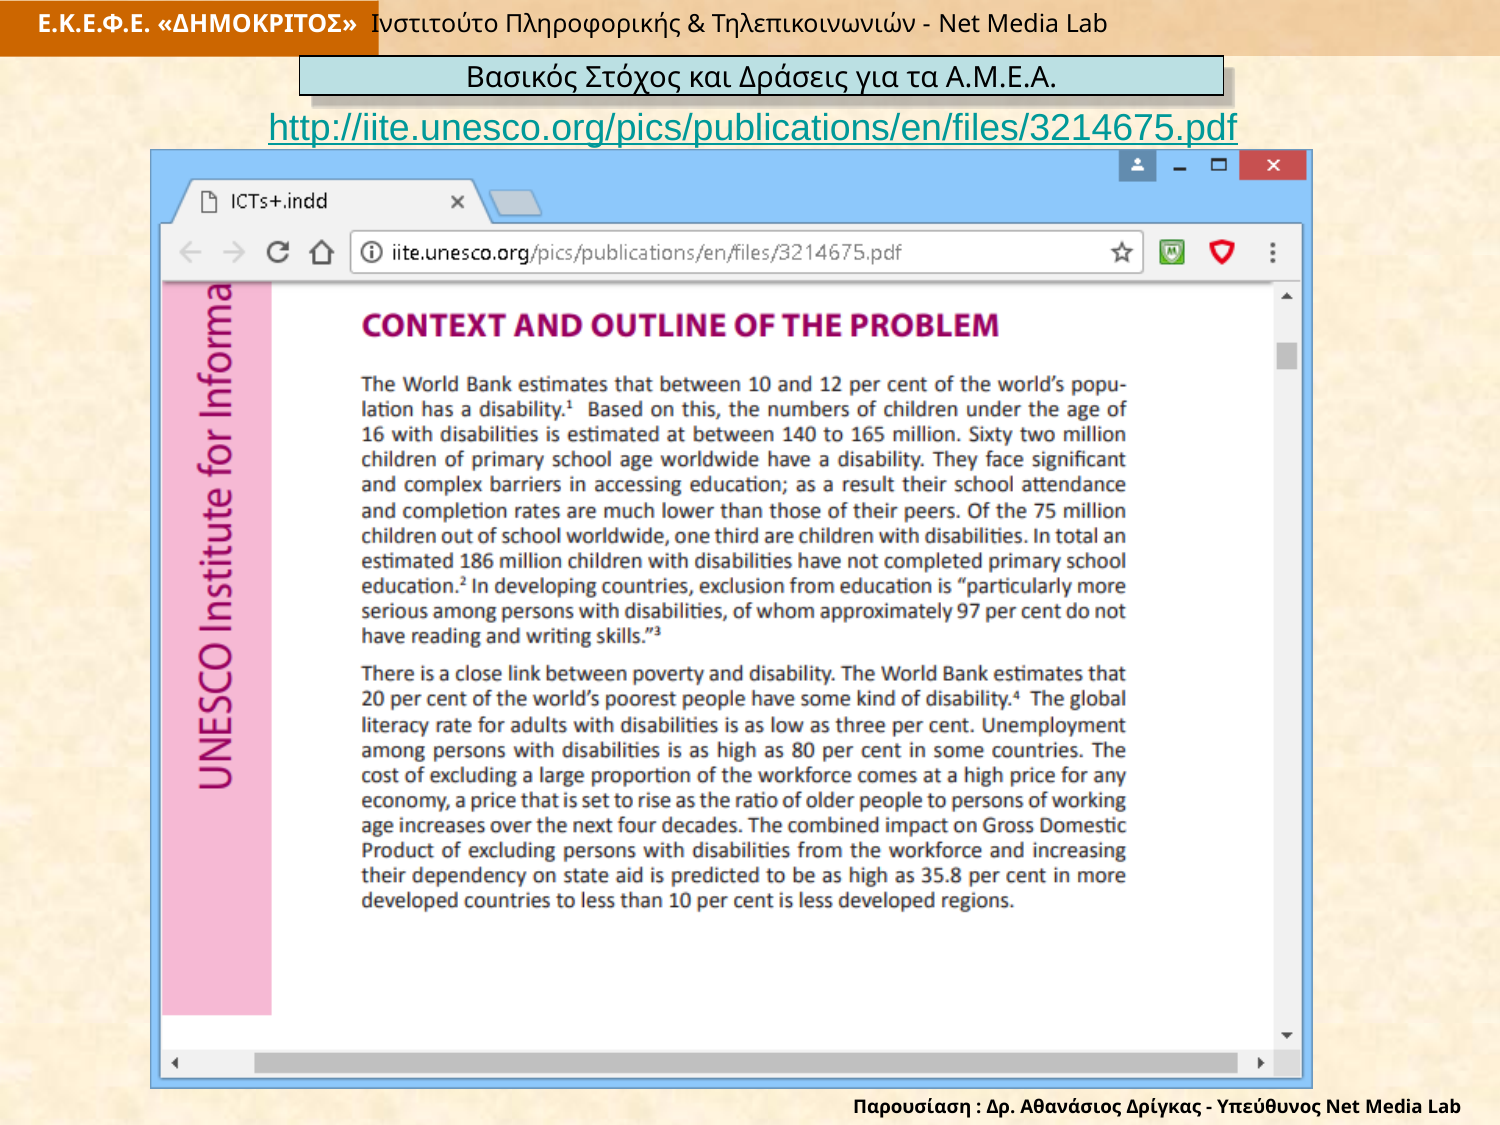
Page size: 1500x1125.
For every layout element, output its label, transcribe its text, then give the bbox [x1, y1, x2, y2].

picture [0, 56, 1500, 1125]
text_box Παρουσίαση : Δρ. Αθανάσιος Δρίγκας - Υπεύθυνος Net Media Lab [838, 1087, 1500, 1125]
text_box http://iite.unesco.org/pics/publications/en/files/3214675.pdf [253, 96, 1270, 147]
text_box [0, 0, 377, 57]
text_box Ε.Κ.Ε.Φ.Ε. «ΔΗΜΟΚΡΙΤΟΣ» Ινστιτούτο Πληροφορικής & Τηλεπικοινωνιών - Net Media Lab [22, 0, 1364, 45]
text_box Βασικός Στόχος και Δράσεις για τα Α.Μ.Ε.Α. [280, 50, 1243, 96]
text_box [377, 0, 1500, 56]
